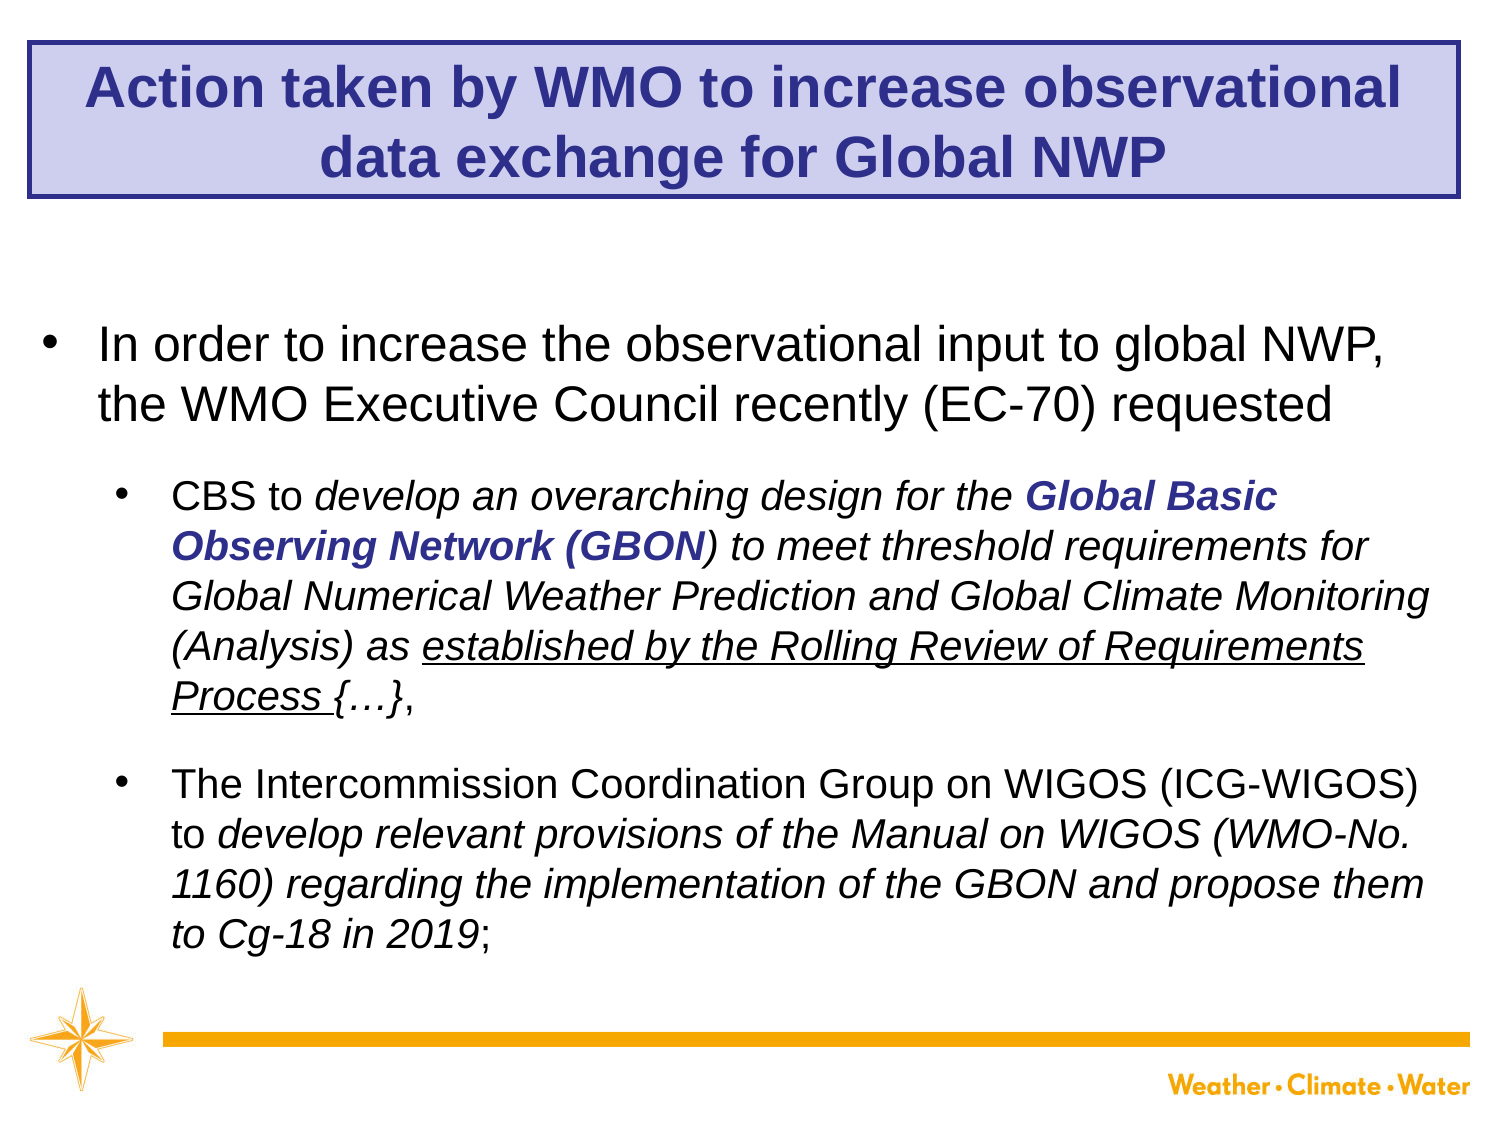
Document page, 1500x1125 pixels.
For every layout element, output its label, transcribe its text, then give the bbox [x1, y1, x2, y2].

picture [0, 0, 1500, 1125]
title Action taken by WMO to increase observational data exchange for Global NWP [28, 42, 1460, 197]
list In order to increase the observational input to global NWP, the WMO Executive Council recently (EC-70) requested CBS to develop an overarching design for the Global Basic Observing Network (GBON) to meet threshold requirements for Global Numerical Weather Prediction and Global Climate Monitoring (Analysis) as established by the Rolling Review of Requirements Process {…}, The Intercommission Coordination Group on WIGOS (ICG-WIGOS) to develop relevant provisions of the Manual on WIGOS (WMO-No. 1160) regarding the implementation of the GBON and propose them to Cg-18 in 2019; [40, 213, 1460, 1036]
